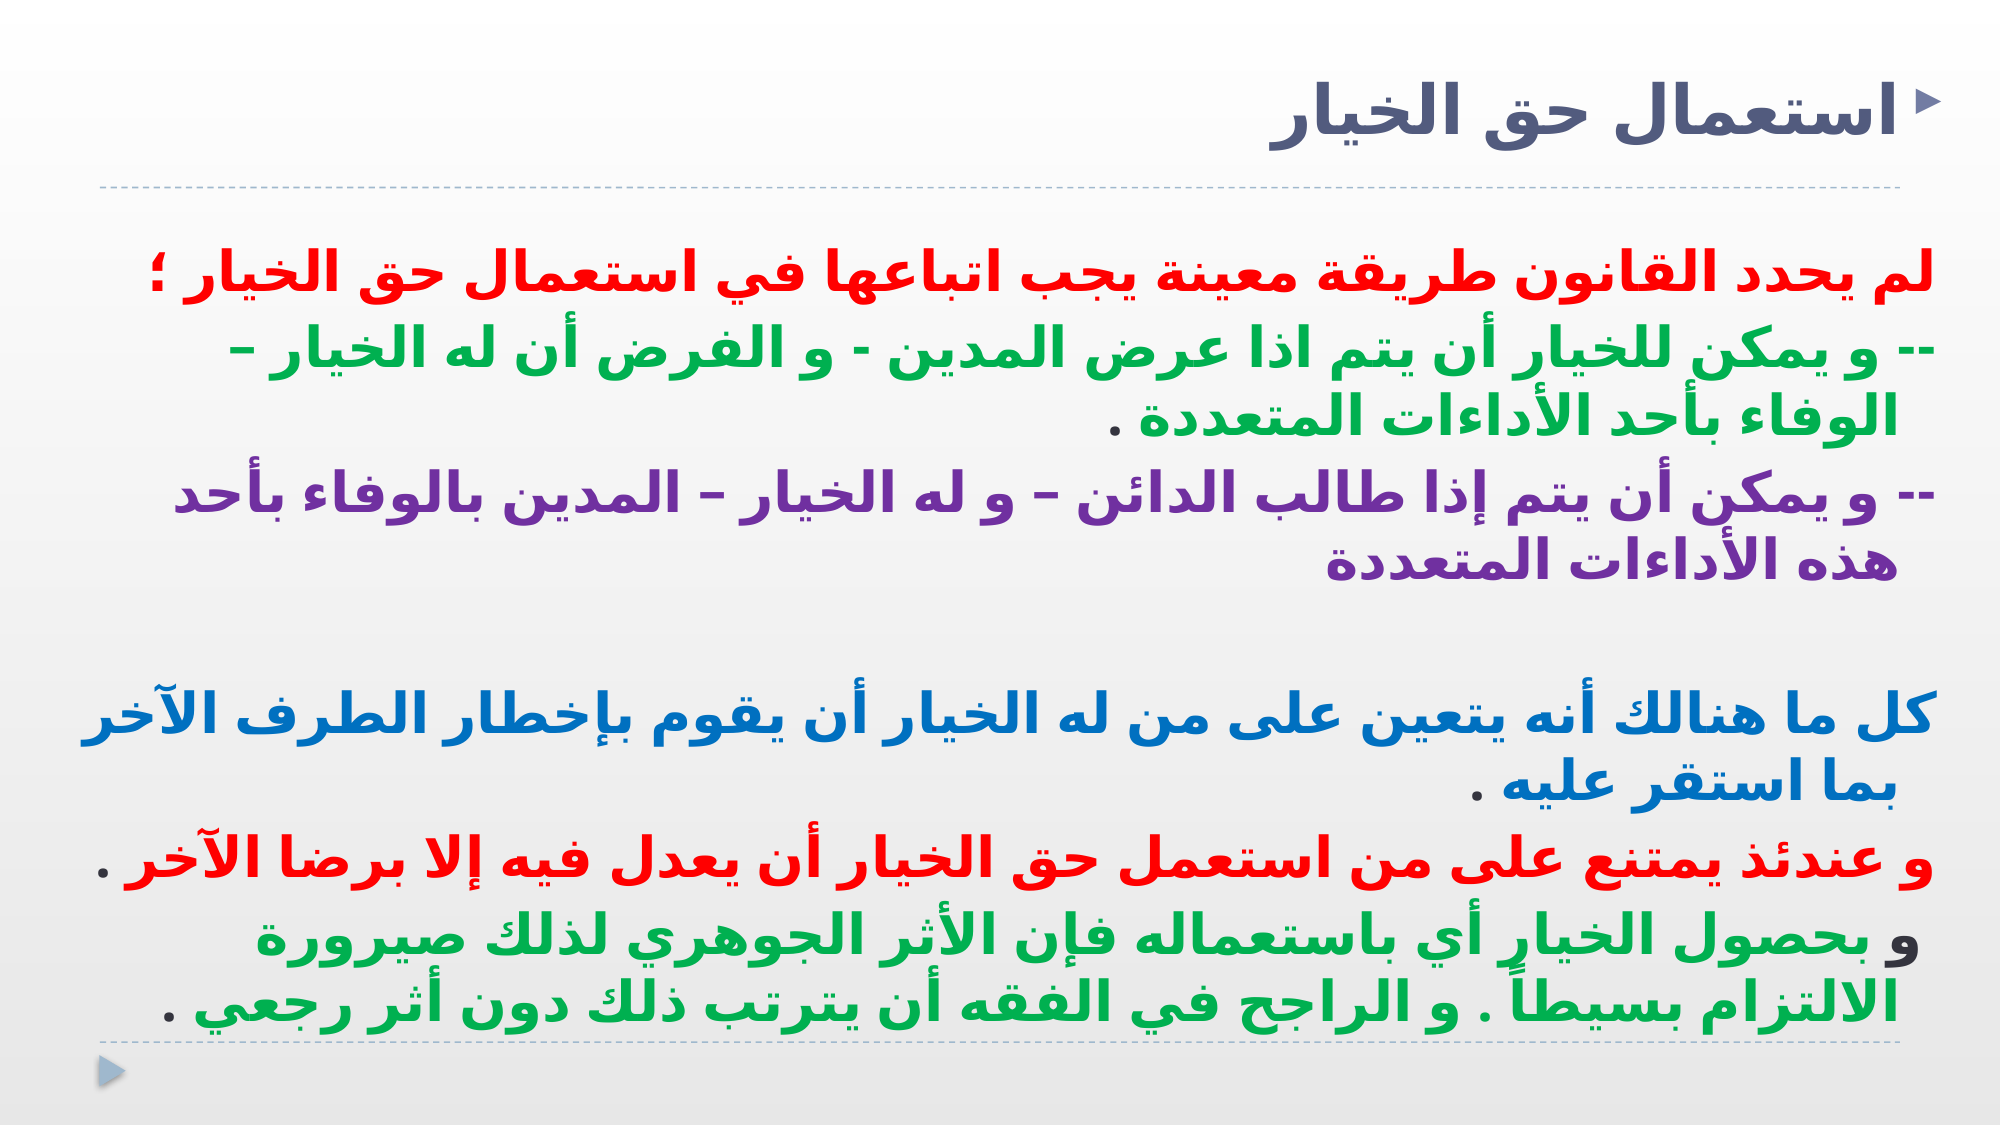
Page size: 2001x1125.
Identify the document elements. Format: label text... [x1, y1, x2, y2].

list استعمال حق الخيار لم يحدد القانون طريقة معينة يجب اتباعها في استعمال حق الخيار ؛ -- و يمكن للخيار أن يتم اذا عرض المدين - و الفرض أن له الخيار – الوفاء بأحد الأداءات المتعددة . -- و يمكن أن يتم إذا طالب الدائن – و له الخيار – المدين بالوفاء بأحد هذه الأداءات المتعددة كل ما هنالك أنه يتعين على من له الخيار أن يقوم بإخطار الطرف الآخر بما استقر عليه . و عندئذ يمتنع على من استعمل حق الخيار أن يعدل فيه إلا برضا الآخر . و بحصول الخيار أي باستعماله فإن الأثر الجوهري لذلك صيرورة الالتزام بسيطاً . و الراجح في الفقه أن يترتب ذلك دون أثر رجعي . [65, 58, 1953, 1079]
